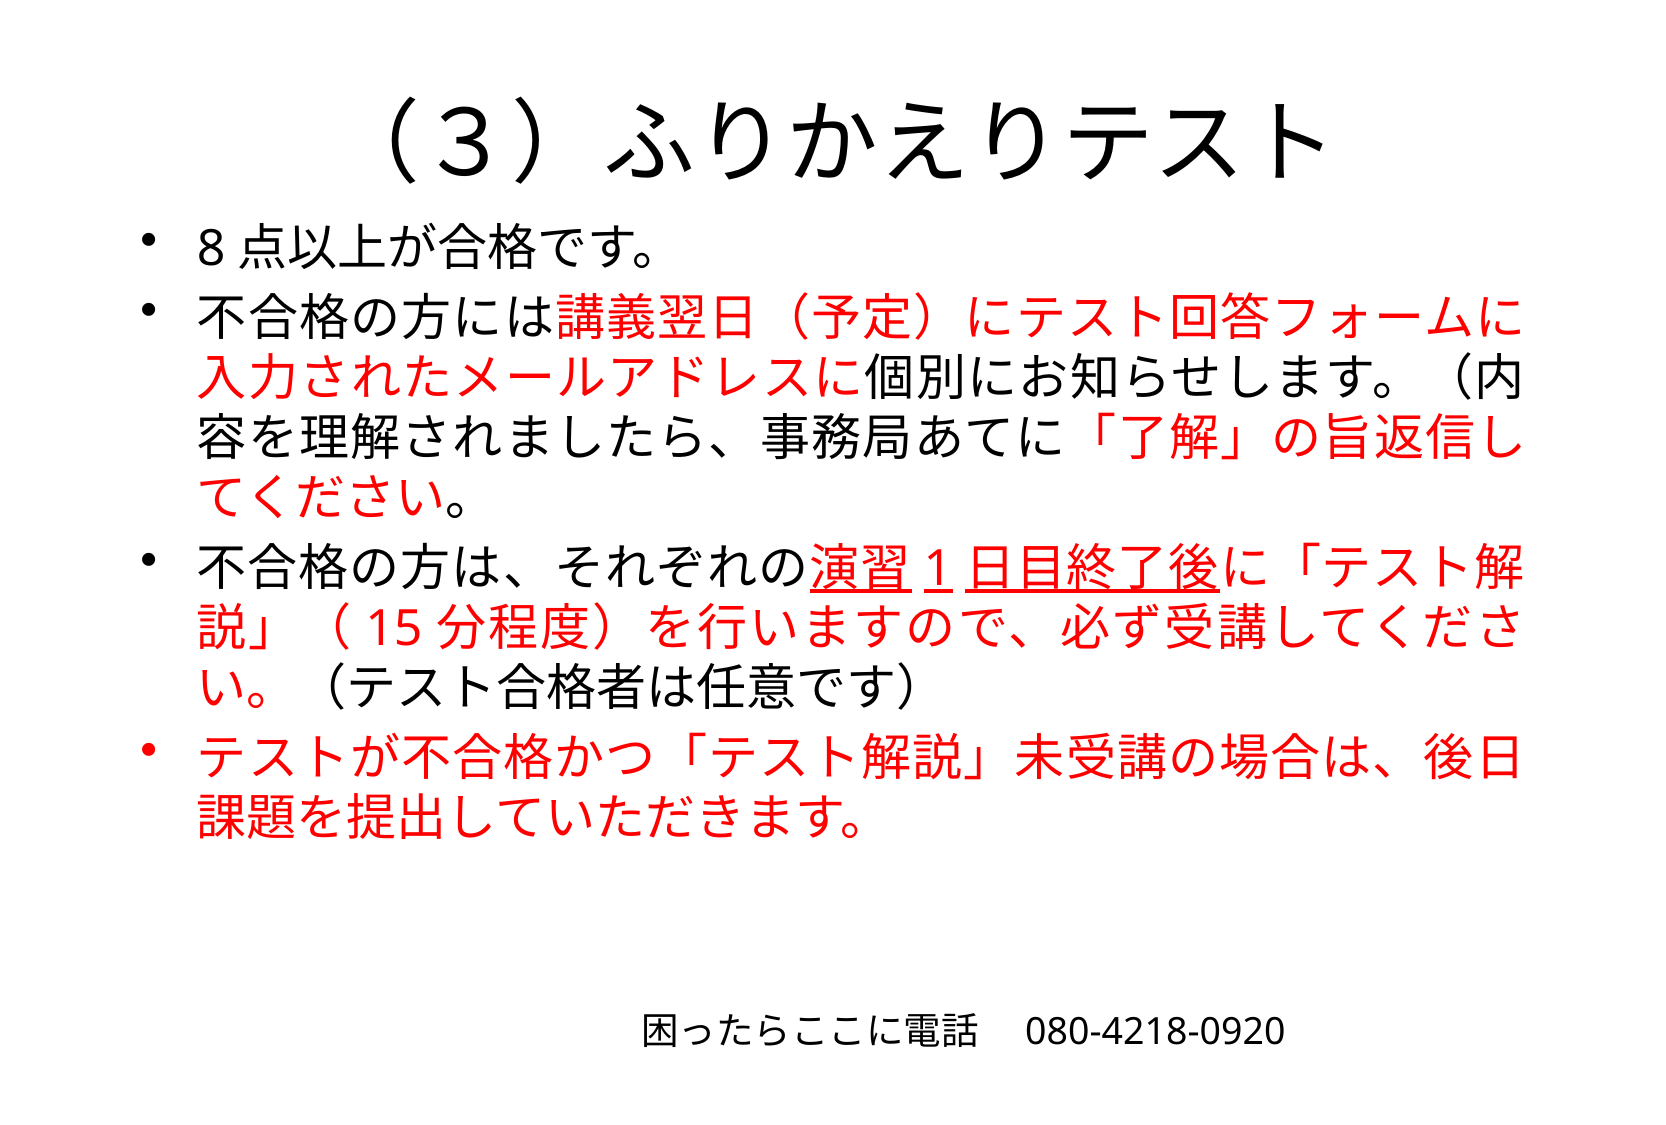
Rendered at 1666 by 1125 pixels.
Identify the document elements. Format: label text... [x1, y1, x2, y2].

list 8点以上が合格です。 不合格の方には講義翌日（予定）にテスト回答フォームに入力されたメールアドレスに個別にお知らせします。（内容を理解されましたら、事務局あてに「了解」の旨返信してください。 不合格の方は、それぞれの演習1日目終了後に「テスト解説」（15分程度）を行いますので、必ず受講してください。（テスト合格者は任意です） テストが不合格かつ「テスト解説」未受講の場合は、後日課題を提出していただきます。 [125, 233, 1541, 823]
footer 困ったらここに電話 080-4218-0920 [608, 999, 1319, 1086]
title （３）ふりかえりテスト [83, 44, 1583, 233]
